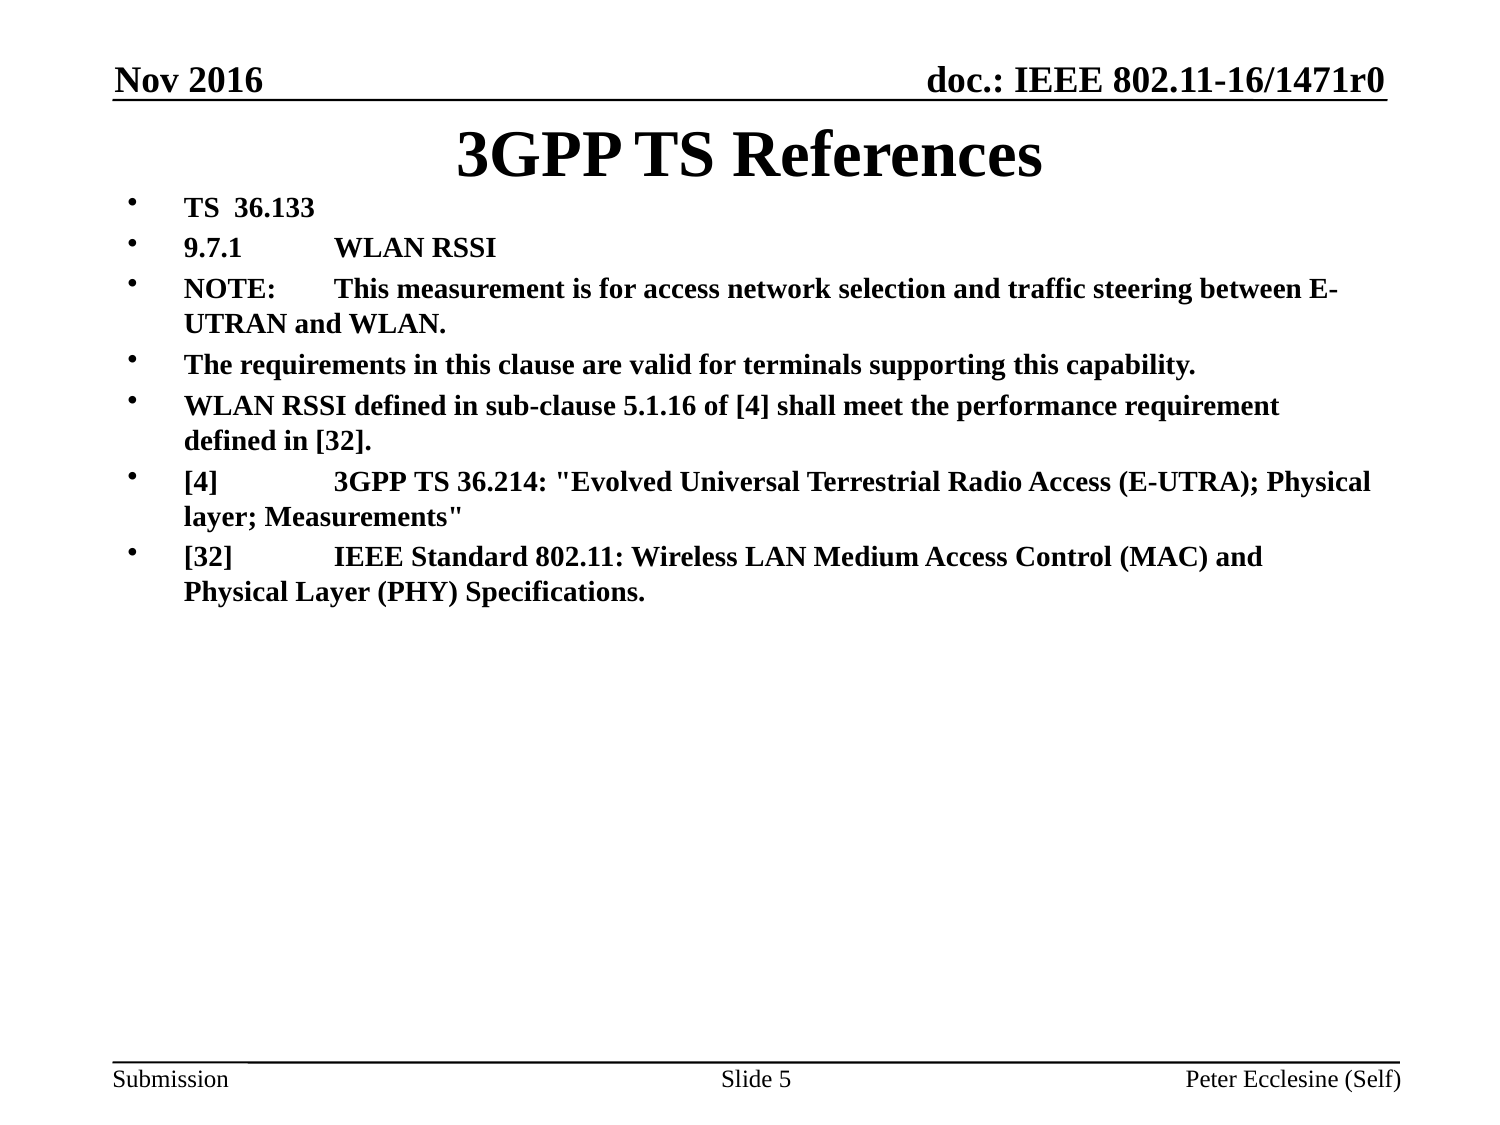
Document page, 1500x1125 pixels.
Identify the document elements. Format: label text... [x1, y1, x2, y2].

title 3GPP TS References [112, 62, 1388, 187]
footer Peter Ecclesine (Self) [1181, 1061, 1402, 1093]
list TS 36.133 9.7.1 WLAN RSSI NOTE: This measurement is for access network selection and traffic steering between E-UTRAN and WLAN. The requirements in this clause are valid for terminals supporting this capability. WLAN RSSI defined in sub-clause 5.1.16 of [4] shall meet the performance requirement defined in [32]. [4] 3GPP TS 36.214: "Evolved Universal Terrestrial Radio Access (E-UTRA); Physical layer; Measurements" [32] IEEE Standard 802.11: Wireless LAN Medium Access Control (MAC) and Physical Layer (PHY) Specifications. [112, 187, 1388, 1125]
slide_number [114, 54, 265, 101]
